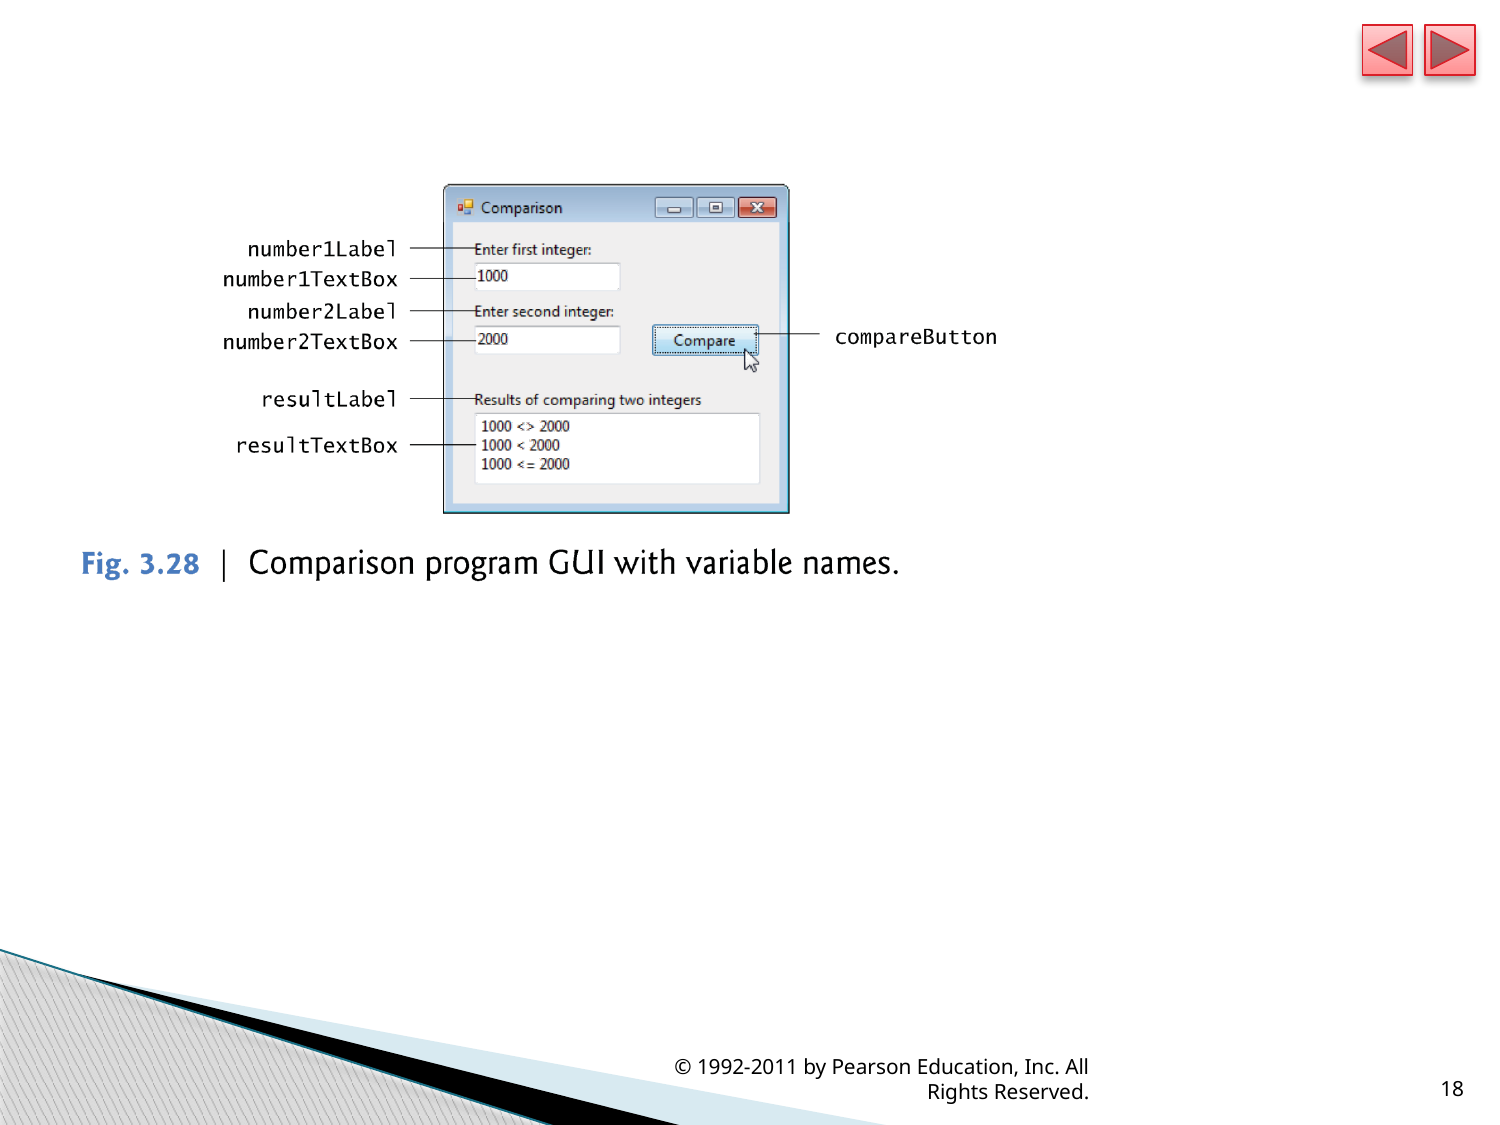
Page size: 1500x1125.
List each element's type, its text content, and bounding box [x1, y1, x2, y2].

slide_number 18 [1418, 1051, 1479, 1112]
picture [0, 106, 1500, 1018]
footer © 1992-2011 by Pearson Education, Inc. All Rights Reserved. [650, 1051, 1105, 1112]
